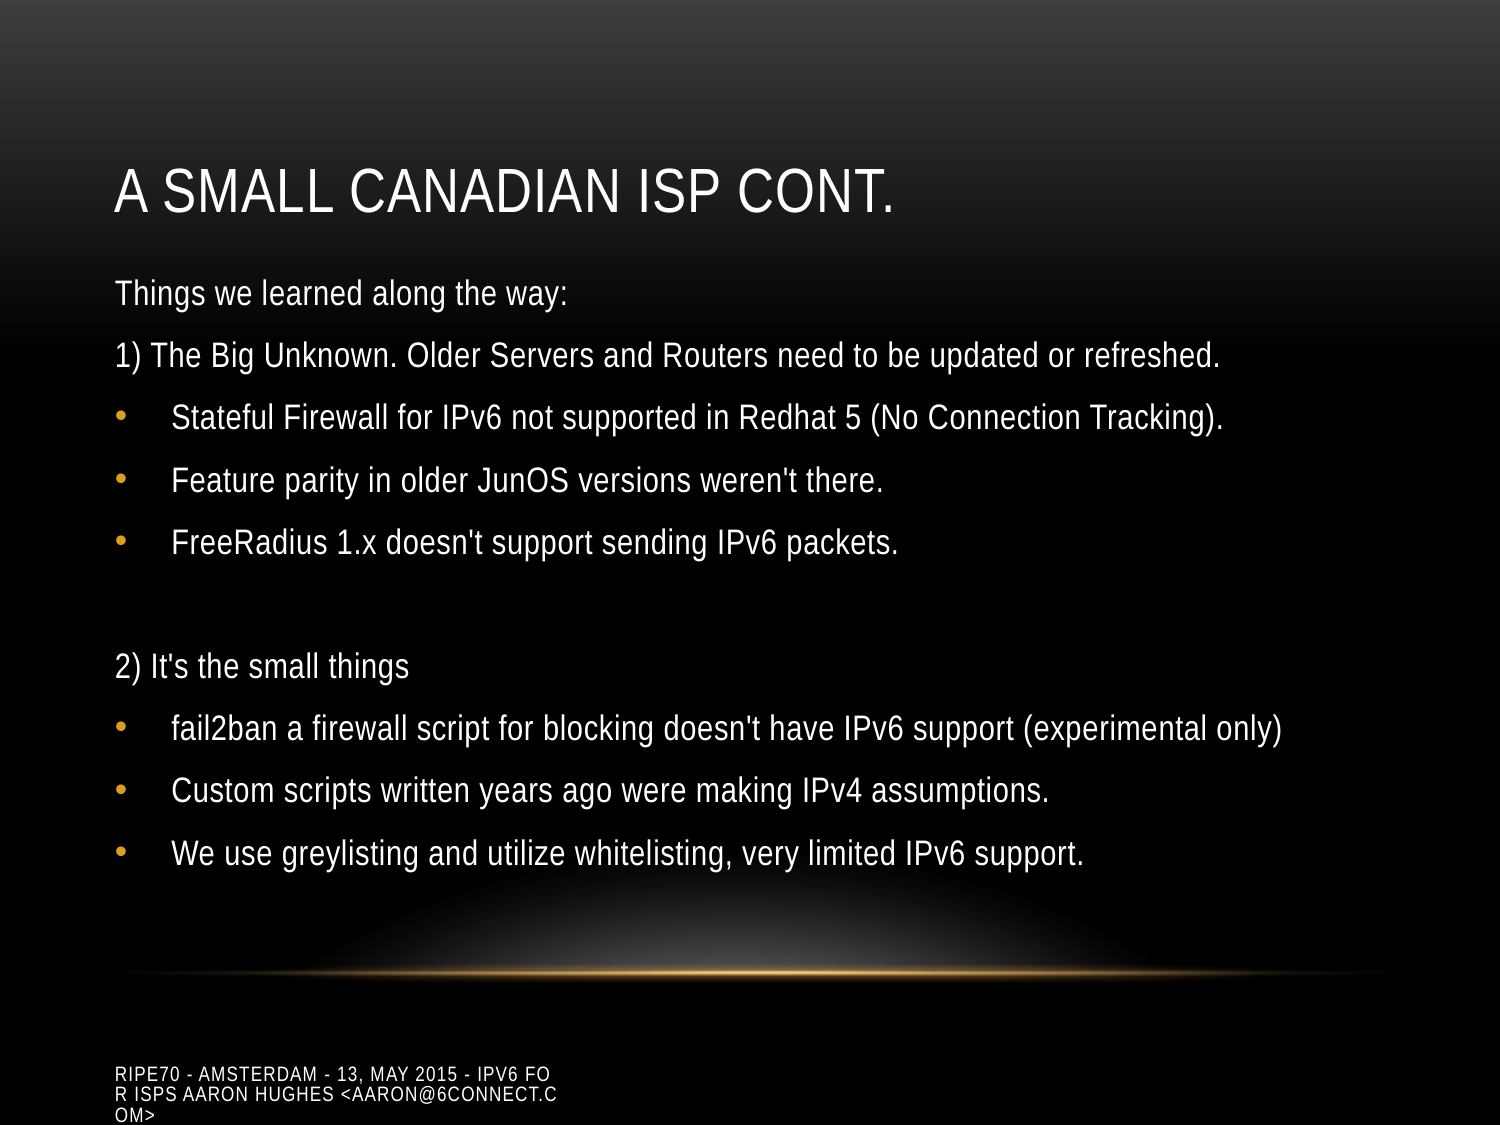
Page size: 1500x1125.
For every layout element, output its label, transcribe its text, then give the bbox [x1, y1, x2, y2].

footer RIPE70 - Amsterdam - 13, May 2015 - IPv6 for ISPs Aaron Hughes <aaron@6connect.com> [99, 1042, 575, 1103]
title A small Canadian isp cont. [99, 45, 1400, 233]
list Things we learned along the way: 1) The Big Unknown. Older Servers and Routers need to be updated or refreshed. Stateful Firewall for IPv6 not supported in Redhat 5 (No Connection Tracking). Feature parity in older JunOS versions weren't there. FreeRadius 1.x doesn't support sending IPv6 packets. 2) It's the small things fail2ban a firewall script for blocking doesn't have IPv6 support (experimental only) Custom scripts written years ago were making IPv4 assumptions. We use greylisting and utilize whitelisting, very limited IPv6 support. [99, 262, 1400, 938]
picture [0, 0, 1500, 1125]
